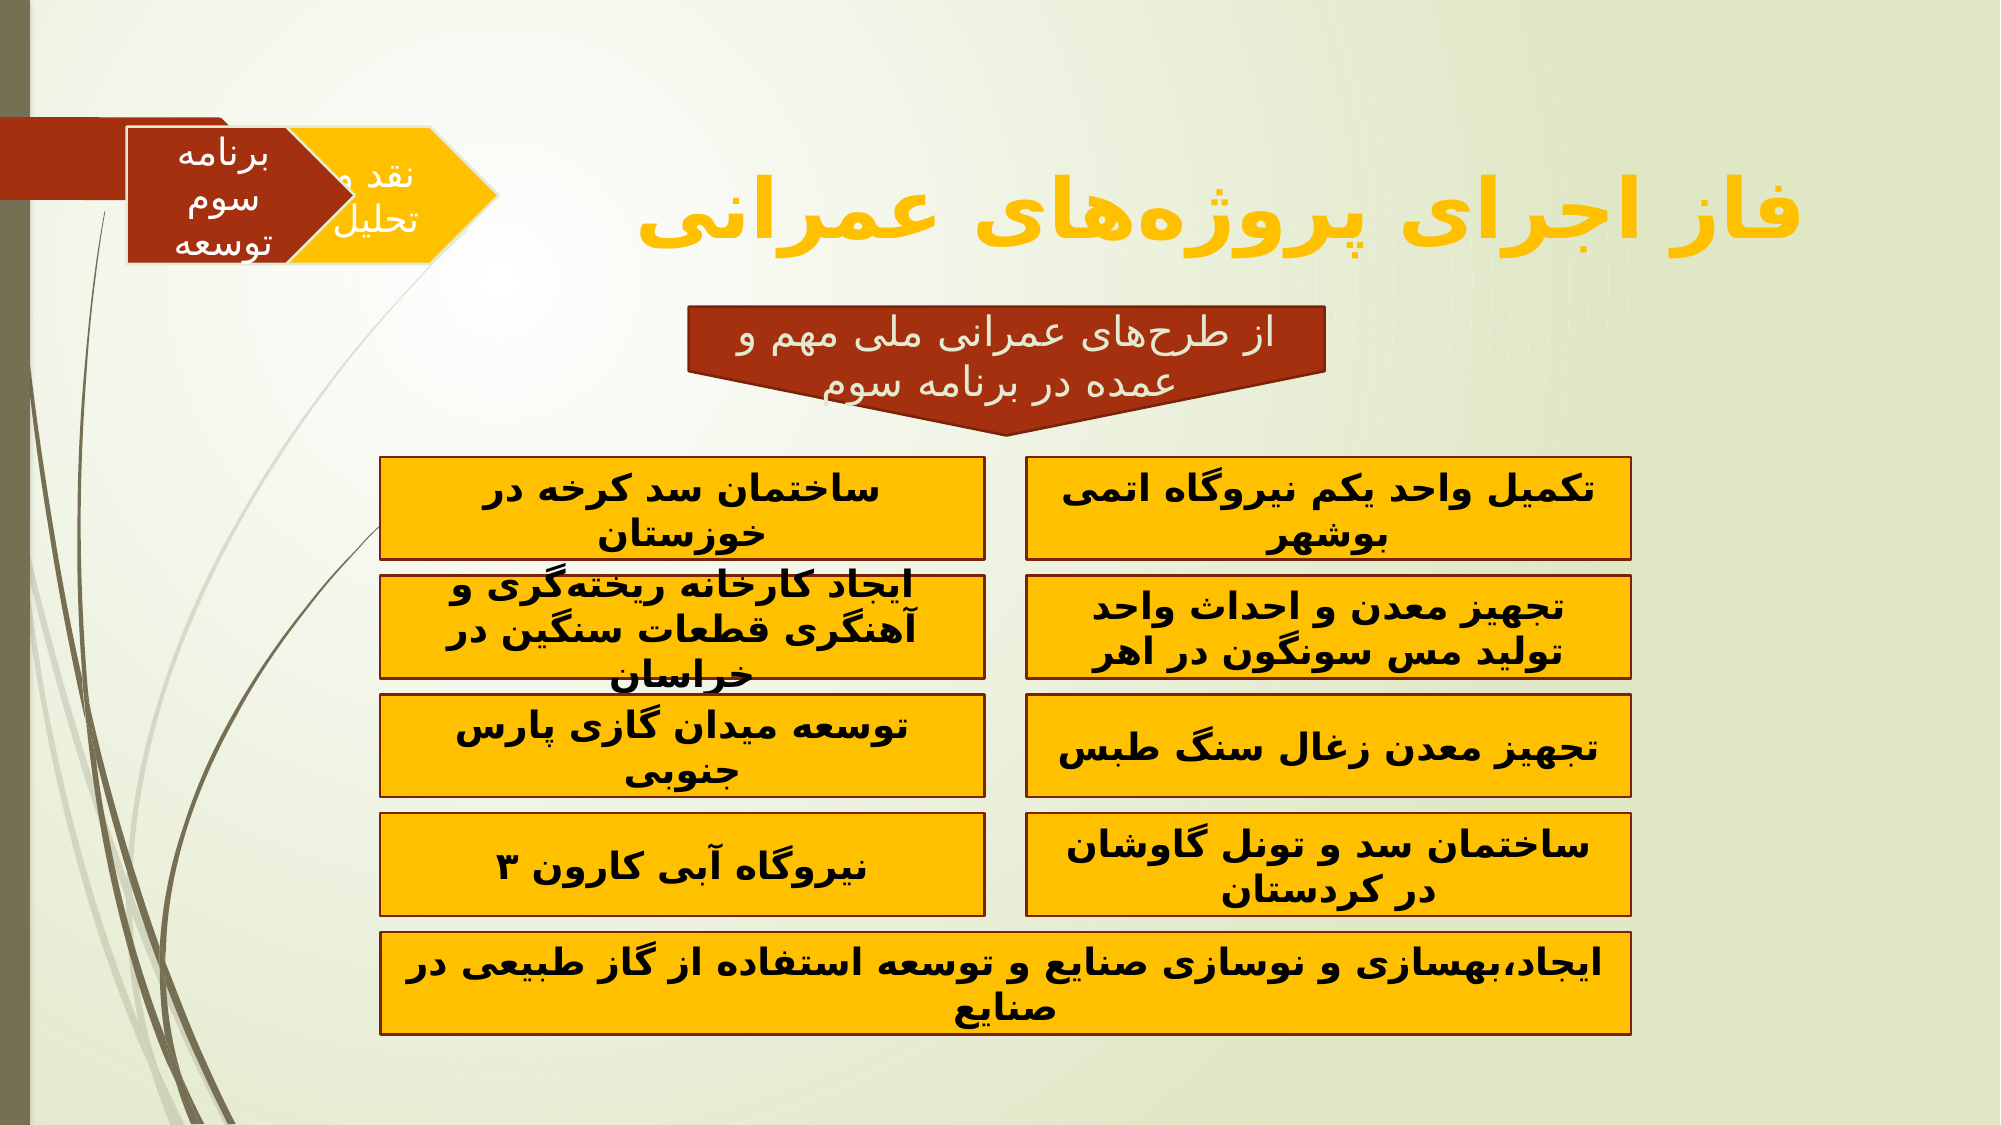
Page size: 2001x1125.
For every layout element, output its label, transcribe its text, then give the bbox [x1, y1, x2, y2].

text_box تجهیز معدن و احداث واحد تولید مس سونگون در اهر [1025, 574, 1632, 680]
text_box ساختمان سد و تونل گاوشان در کردستان [1025, 812, 1632, 917]
text_box فاز اجرای پروژه‌های عمرانی [498, 147, 1822, 263]
text_box ساختمان سد کرخه در خوزستان [379, 456, 986, 561]
text_box ایجاد کارخانه ریخته‌گری و آهنگری قطعات سنگین در خراسان [379, 574, 986, 680]
text_box تجهیز معدن زغال سنگ طبس [1025, 693, 1632, 798]
text_box نیروگاه آبی کارون ۳ [379, 812, 986, 917]
text_box تکمیل واحد یکم نیروگاه اتمی بوشهر [1025, 456, 1632, 561]
text_box نقد و تحلیل [287, 125, 500, 266]
text_box ایجاد،بهسازی و نوسازی صنایع و توسعه استفاده از گاز طبیعی در صنایع [379, 931, 1632, 1036]
text_box از طرح‌های عمرانی ملی مهم و عمده در برنامه سوم [687, 305, 1326, 437]
text_box توسعه میدان گازی پارس جنوبی [379, 693, 986, 798]
text_box برنامه سوم توسعه [125, 125, 356, 266]
